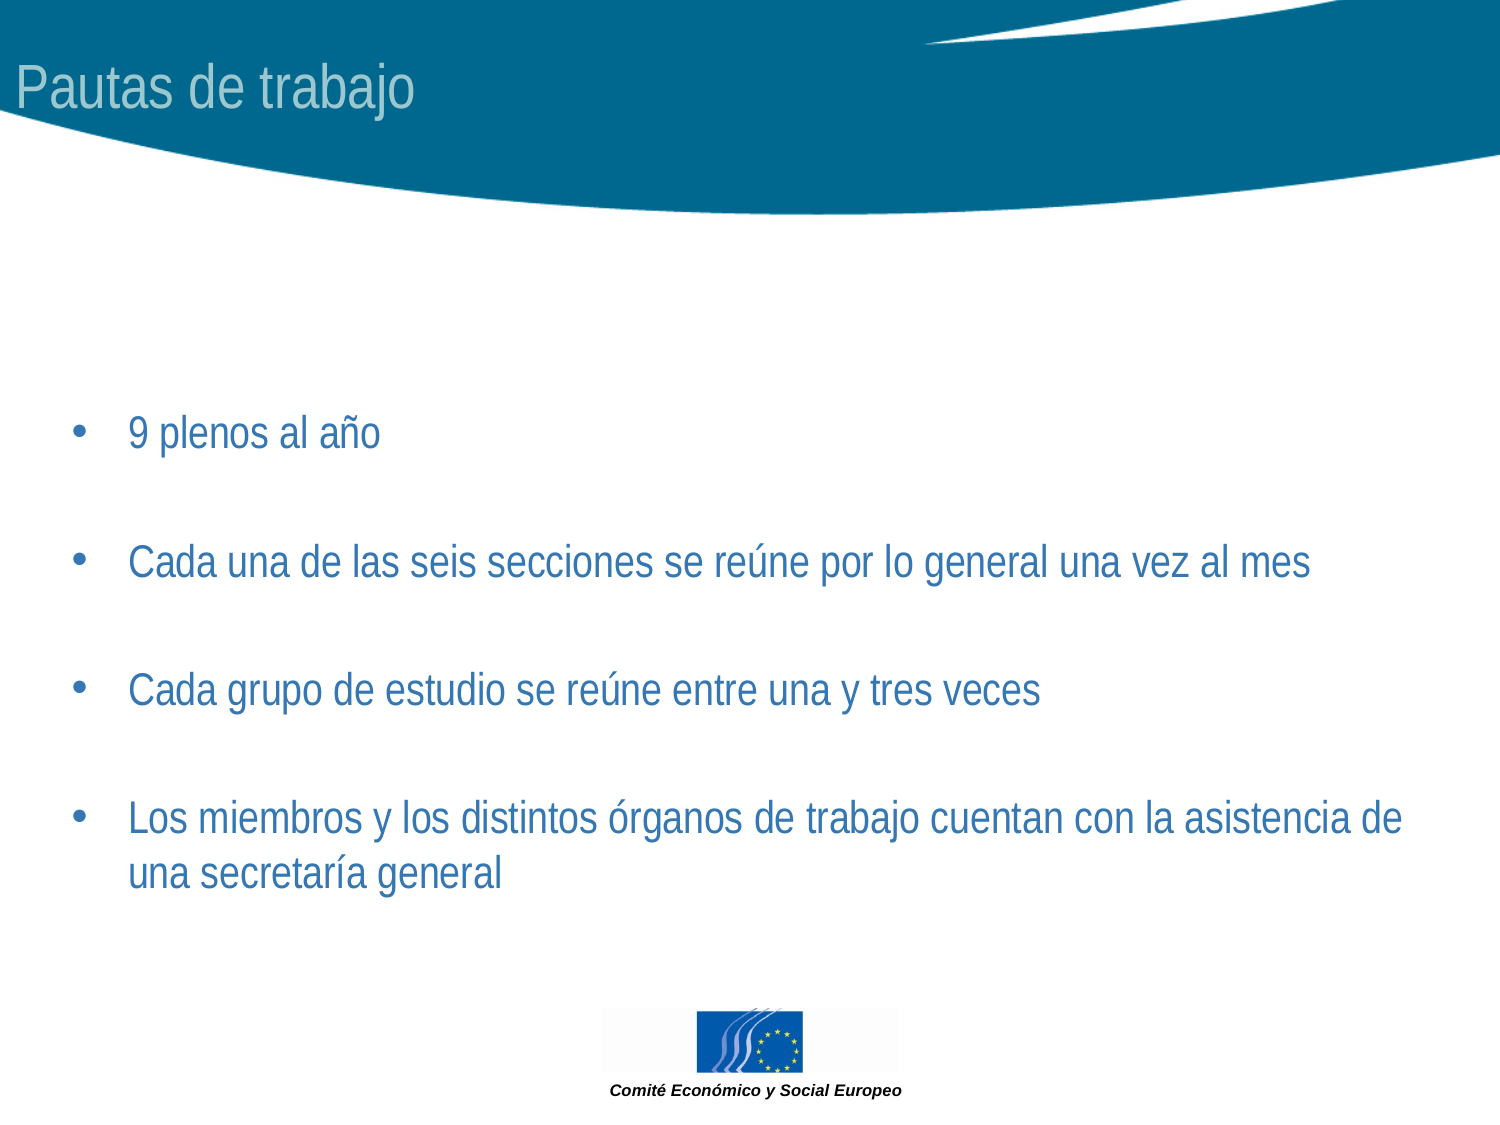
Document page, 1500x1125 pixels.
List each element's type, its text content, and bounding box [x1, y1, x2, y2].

text_box Comité Económico y Social Europeo [521, 1072, 991, 1108]
title Pautas de trabajo [0, 0, 1351, 152]
picture [601, 1008, 899, 1072]
list 9 plenos al año Cada una de las seis secciones se reúne por lo general una vez al mes Cada grupo de estudio se reúne entre una y tres veces Los miembros y los distintos órganos de trabajo cuentan con la asistencia de una secretaría general [56, 266, 1454, 980]
picture [0, 152, 1500, 268]
